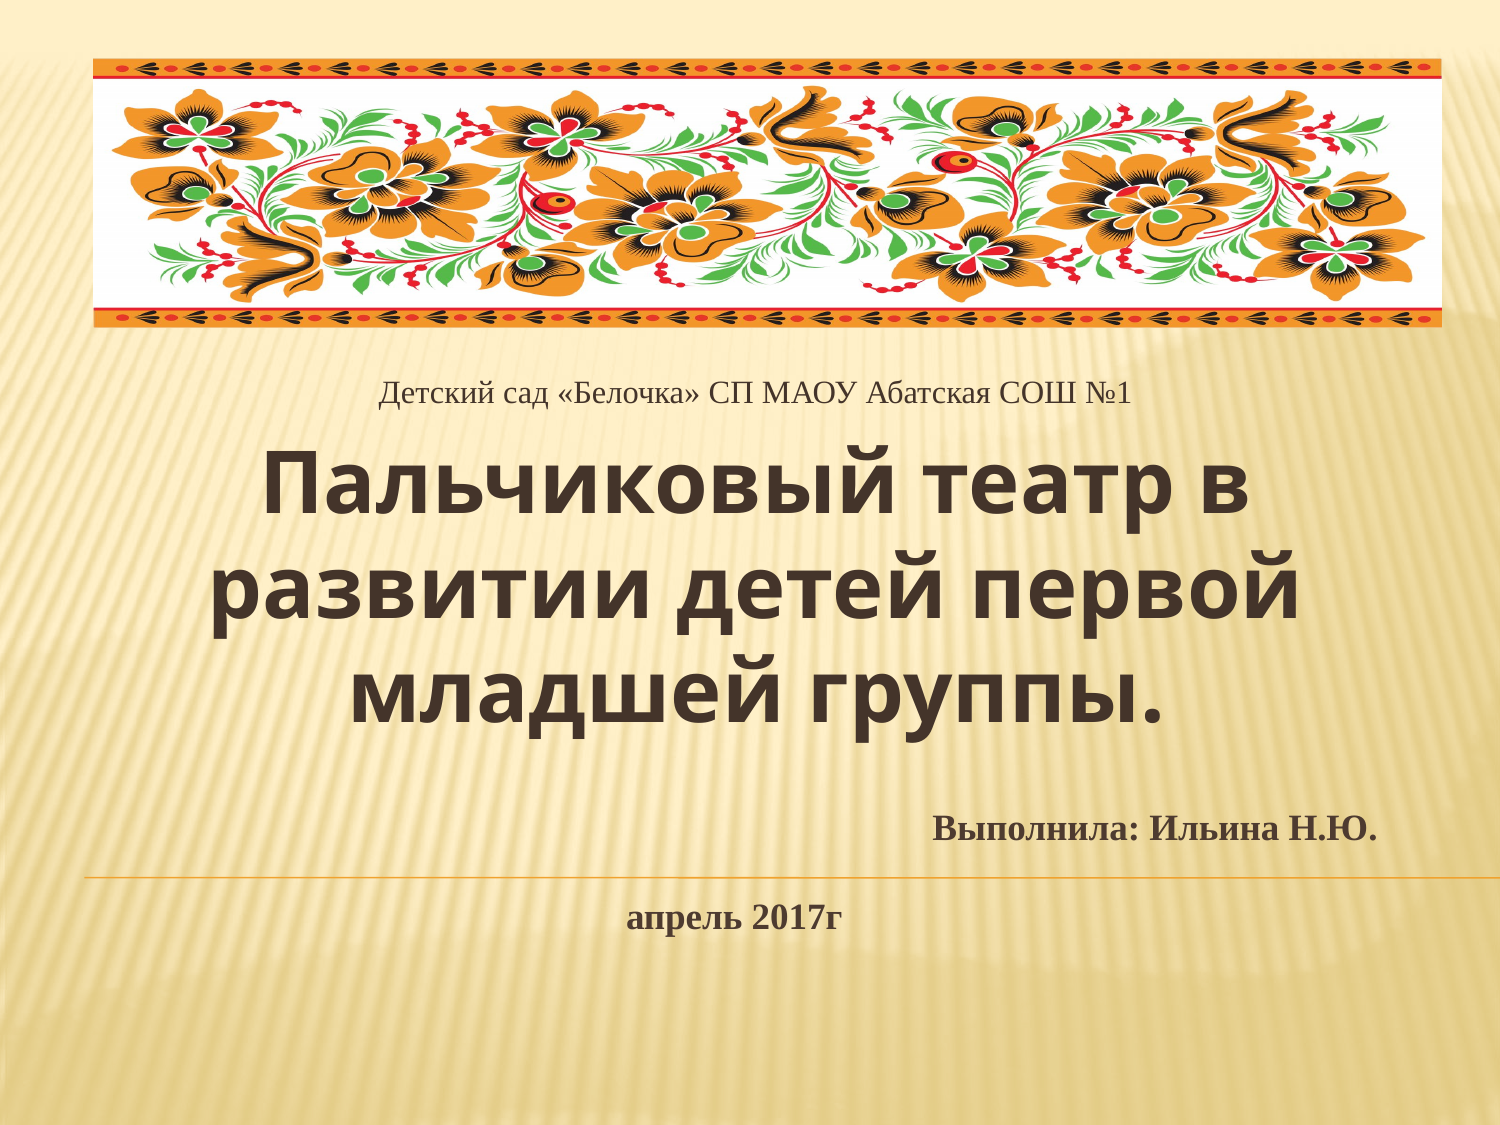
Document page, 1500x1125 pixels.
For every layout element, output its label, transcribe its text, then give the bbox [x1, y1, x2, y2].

subtitle Детский сад «Белочка» СП МАОУ Абатская СОШ №1 Пальчиковый театр в развитии детей первой младшей группы. [62, 363, 1450, 750]
picture [93, 58, 1442, 329]
title Выполнила: Ильина Н.Ю. апрель 2017г [62, 796, 1407, 997]
